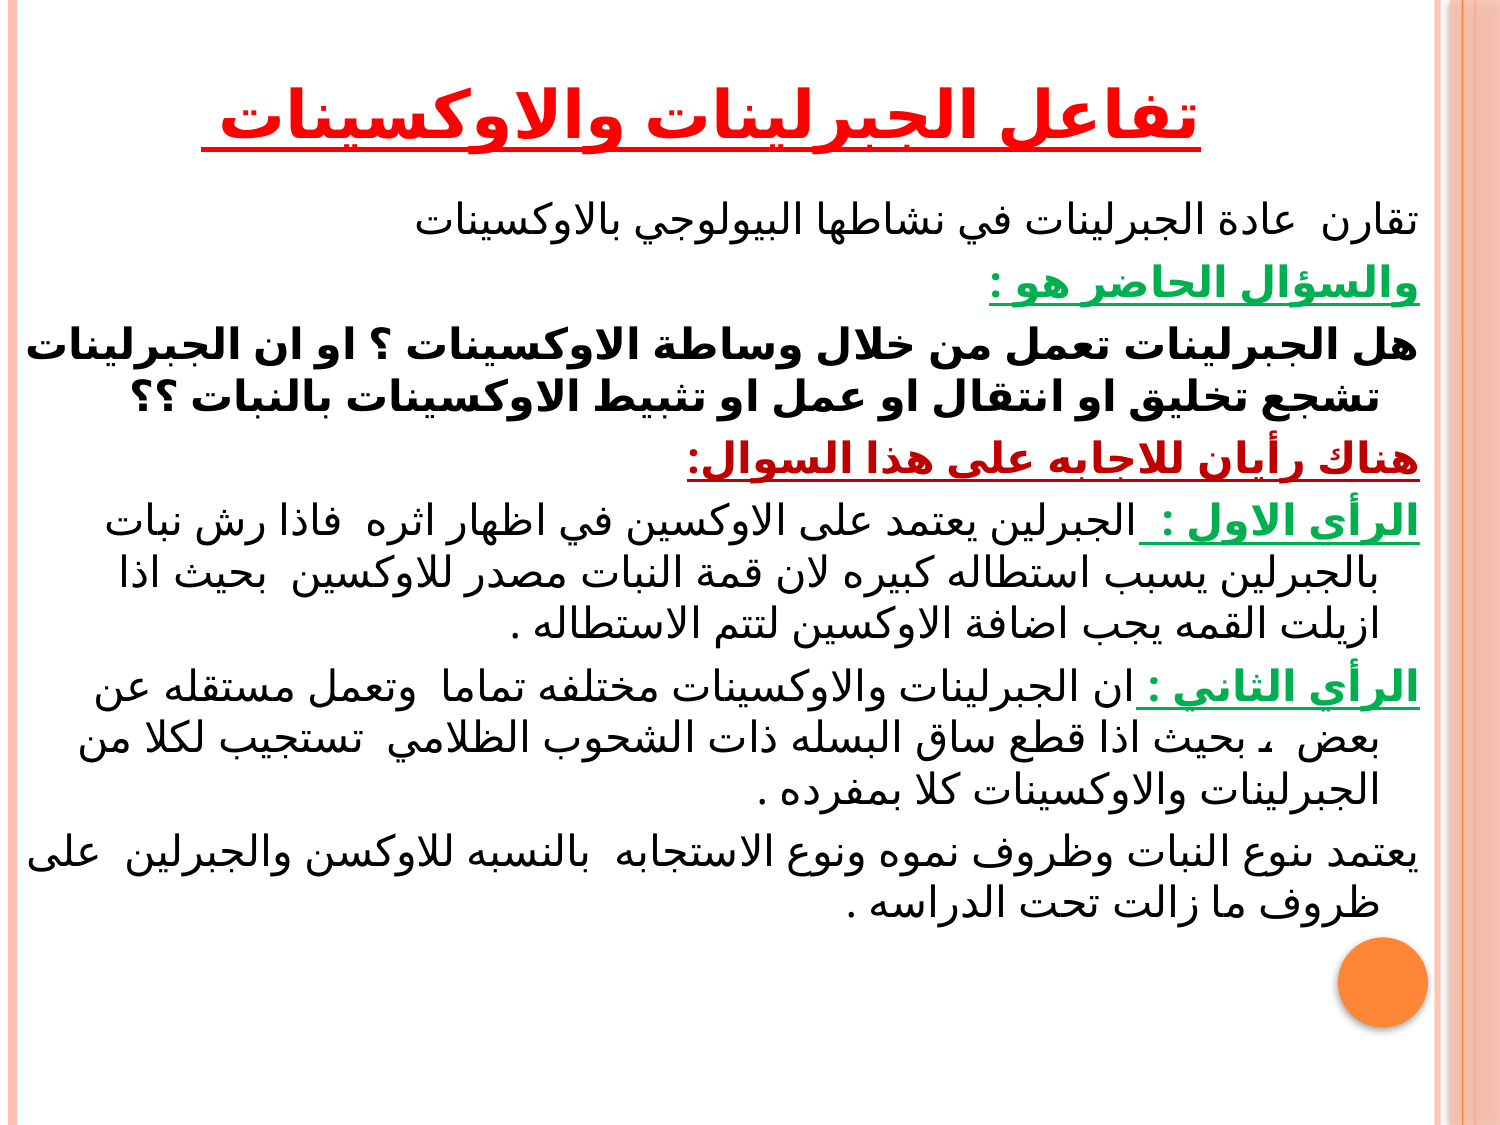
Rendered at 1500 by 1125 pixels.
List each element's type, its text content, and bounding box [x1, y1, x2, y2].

title تفاعل الجبرلينات والاوكسينات [88, 0, 1314, 160]
list تقارن عادة الجبرلينات في نشاطها البيولوجي بالاوكسينات والسؤال الحاضر هو : هل الجبرلينات تعمل من خلال وساطة الاوكسينات ؟ او ان الجبرلينات تشجع تخليق او انتقال او عمل او تثبيط الاوكسينات بالنبات ؟؟ هناك رأيان للاجابه على هذا السوال: الرأي الاول : الجبرلين يعتمد على الاوكسين في اظهار اثره فاذا رش نبات بالجبرلين يسبب استطاله كبيره لان قمة النبات مصدر للاوكسين بحيث اذا ازيلت القمه يجب اضافة الاوكسين لتتم الاستطاله . الرأي الثاني : ان الجبرلينات والاوكسينات مختلفه تماما وتعمل مستقله عن بعض ، بحيث اذا قطع ساق البسله ذات الشحوب الظلامي تستجيب لكلا من الجبرلينات والاوكسينات كلا بمفرده . يعتمد ىنوع النبات وظروف نموه ونوع الاستجابه بالنسبه للاوكسن والجبرلين على ظروف ما زالت تحت الدراسه . [0, 184, 1436, 984]
